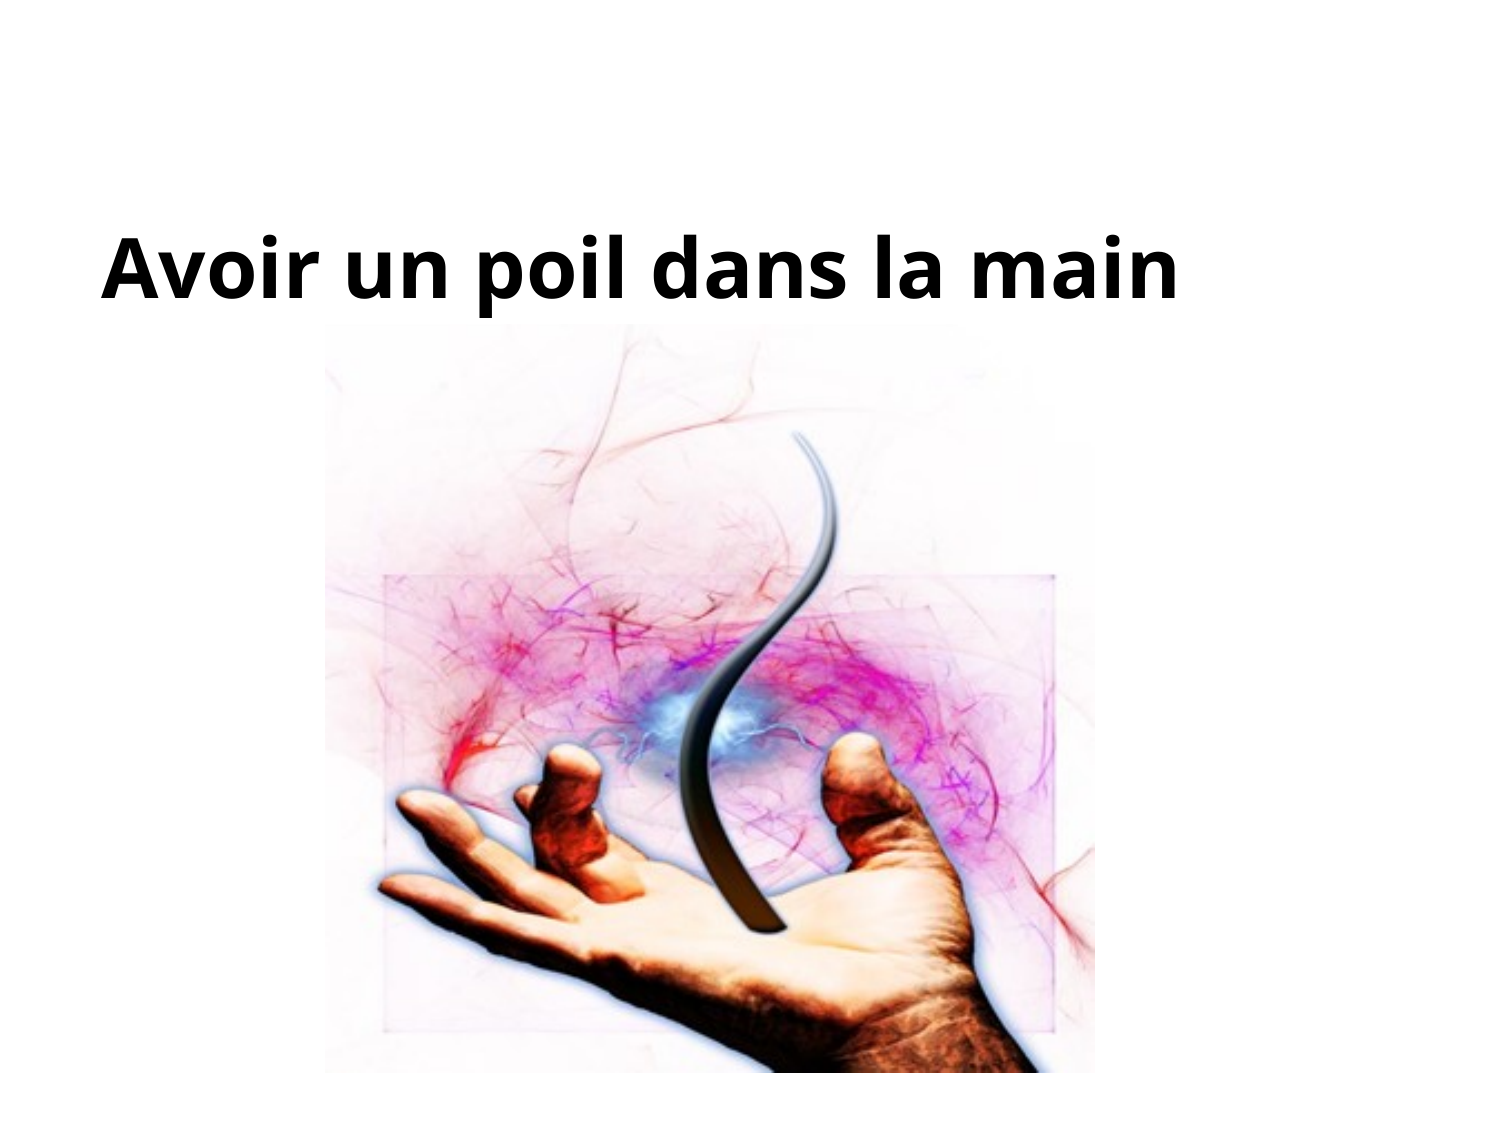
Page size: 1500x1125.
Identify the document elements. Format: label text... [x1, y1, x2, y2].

text_box Avoir un poil dans la main [86, 208, 1197, 323]
picture [325, 323, 1095, 1073]
